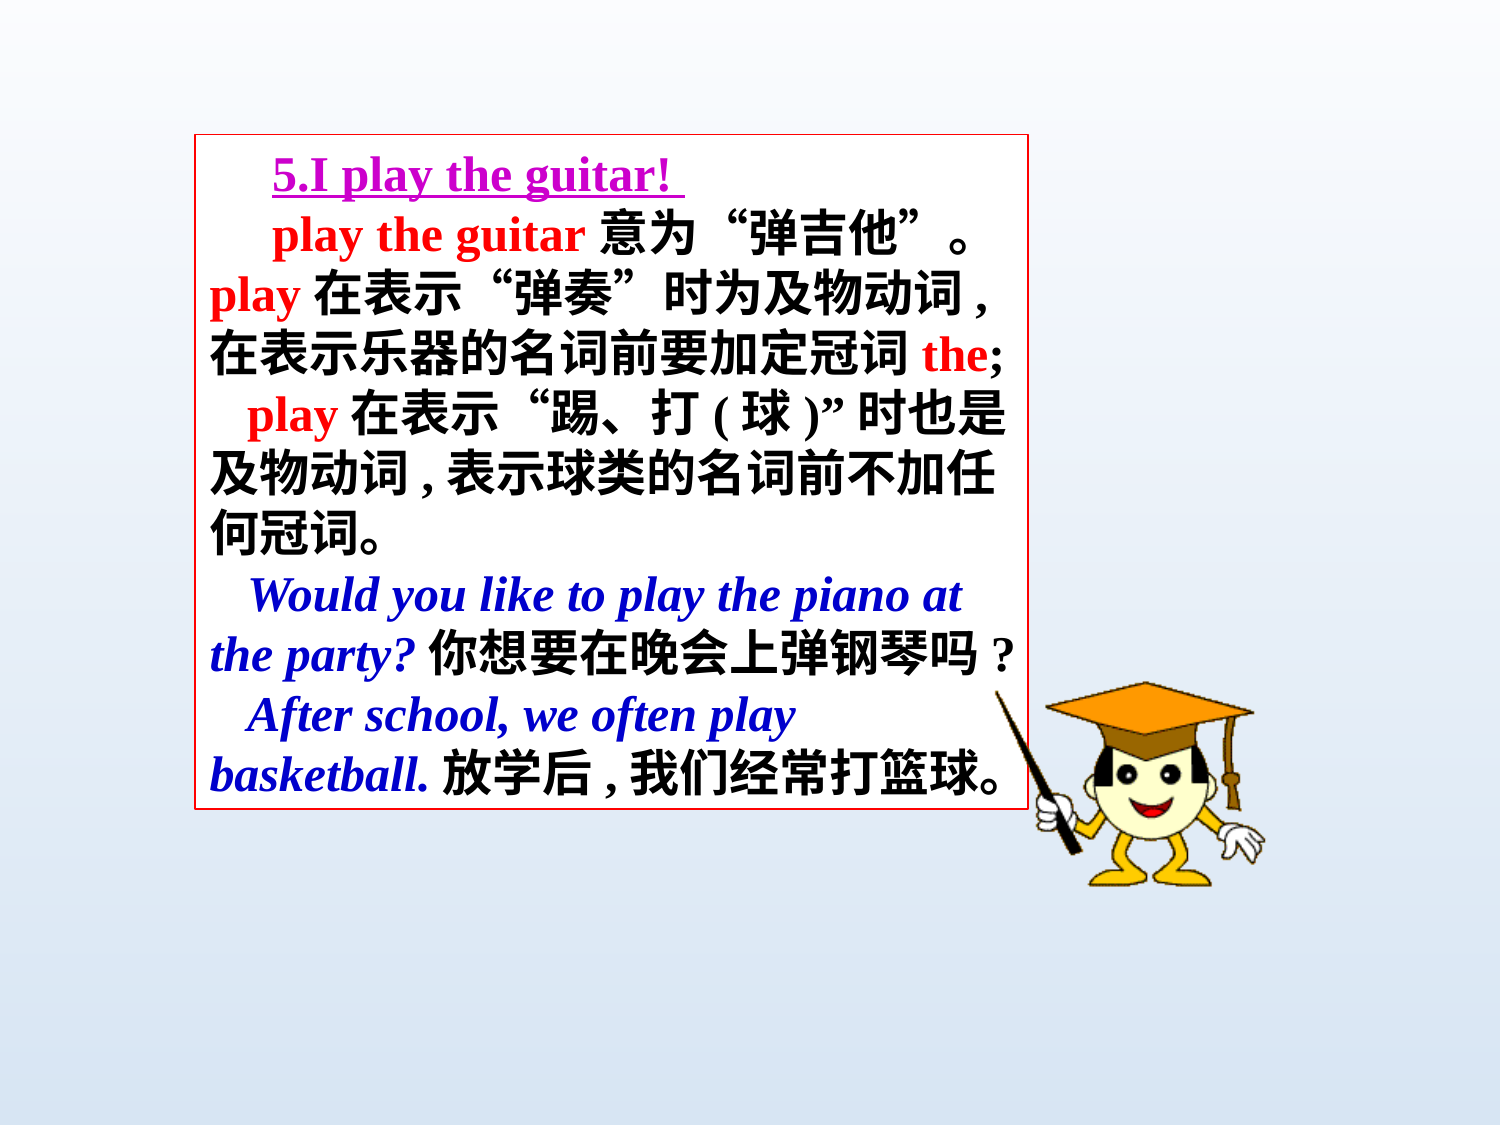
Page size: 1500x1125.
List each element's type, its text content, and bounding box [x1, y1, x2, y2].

picture [975, 666, 1289, 901]
text_box 5.I play the guitar! play the guitar意为“弹吉他”。play在表示“弹奏”时为及物动词,在表示乐器的名词前要加定冠词the; play在表示“踢、打(球)”时也是及物动词,表示球类的名词前不加任何冠词。 Would you like to play the piano at the party?你想要在晚会上弹钢琴吗? After school, we often play basketball.放学后,我们经常打篮球。 [194, 134, 1029, 810]
